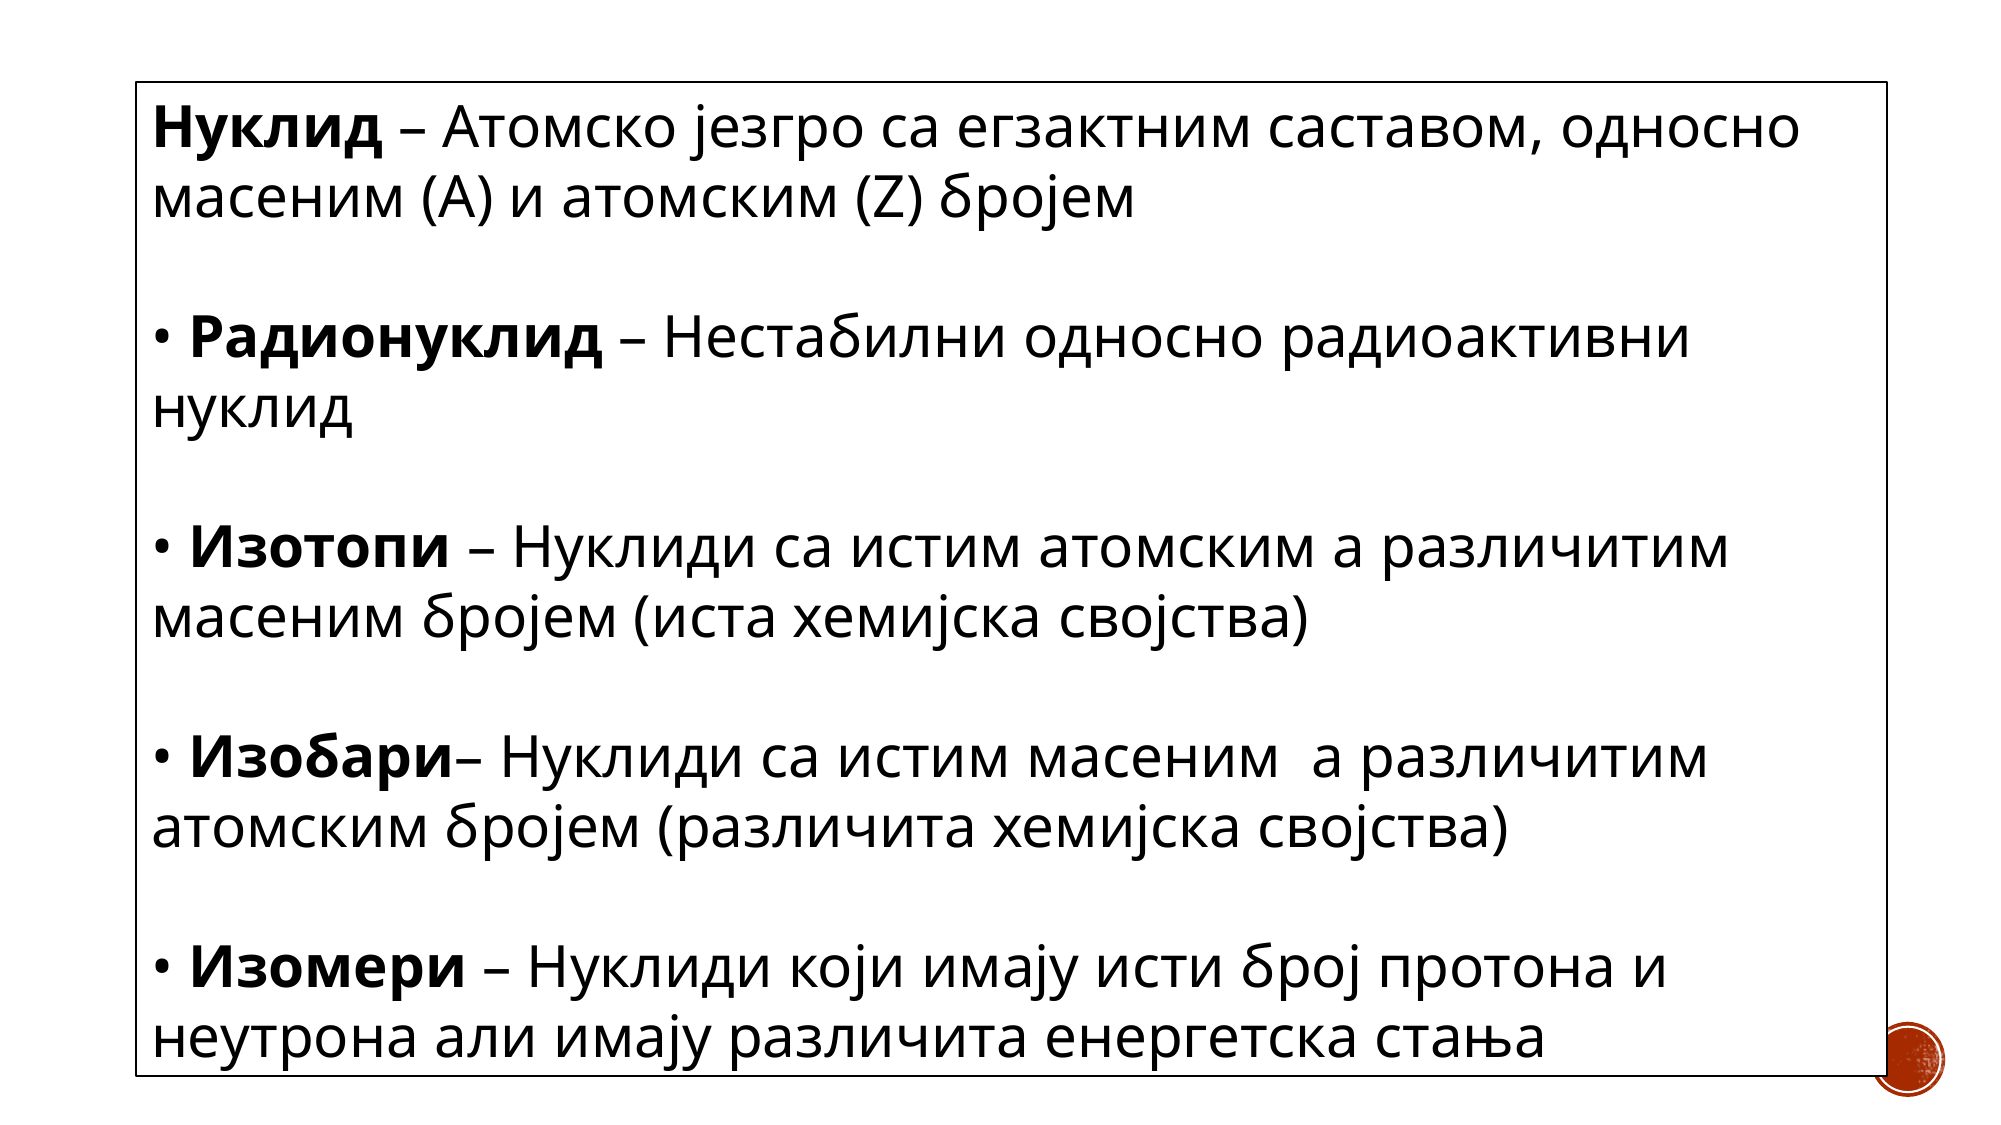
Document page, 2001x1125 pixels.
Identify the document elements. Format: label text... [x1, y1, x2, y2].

text_box Нуклид – Атомско језгро са егзактним саставом, односно масеним (А) и атомским (Z) бројем • Радионуклид – Нестабилни односно радиоактивни нуклид • Изотопи – Нуклиди са истим атомским а различитим масеним бројем (иста хемијска својства) • Изобари– Нуклиди са истим масеним а различитим атомским бројем (различита хемијска својства) • Изомери – Нуклиди који имају исти број протона и неутрона али имају различита енергетска стања [135, 81, 1888, 1077]
